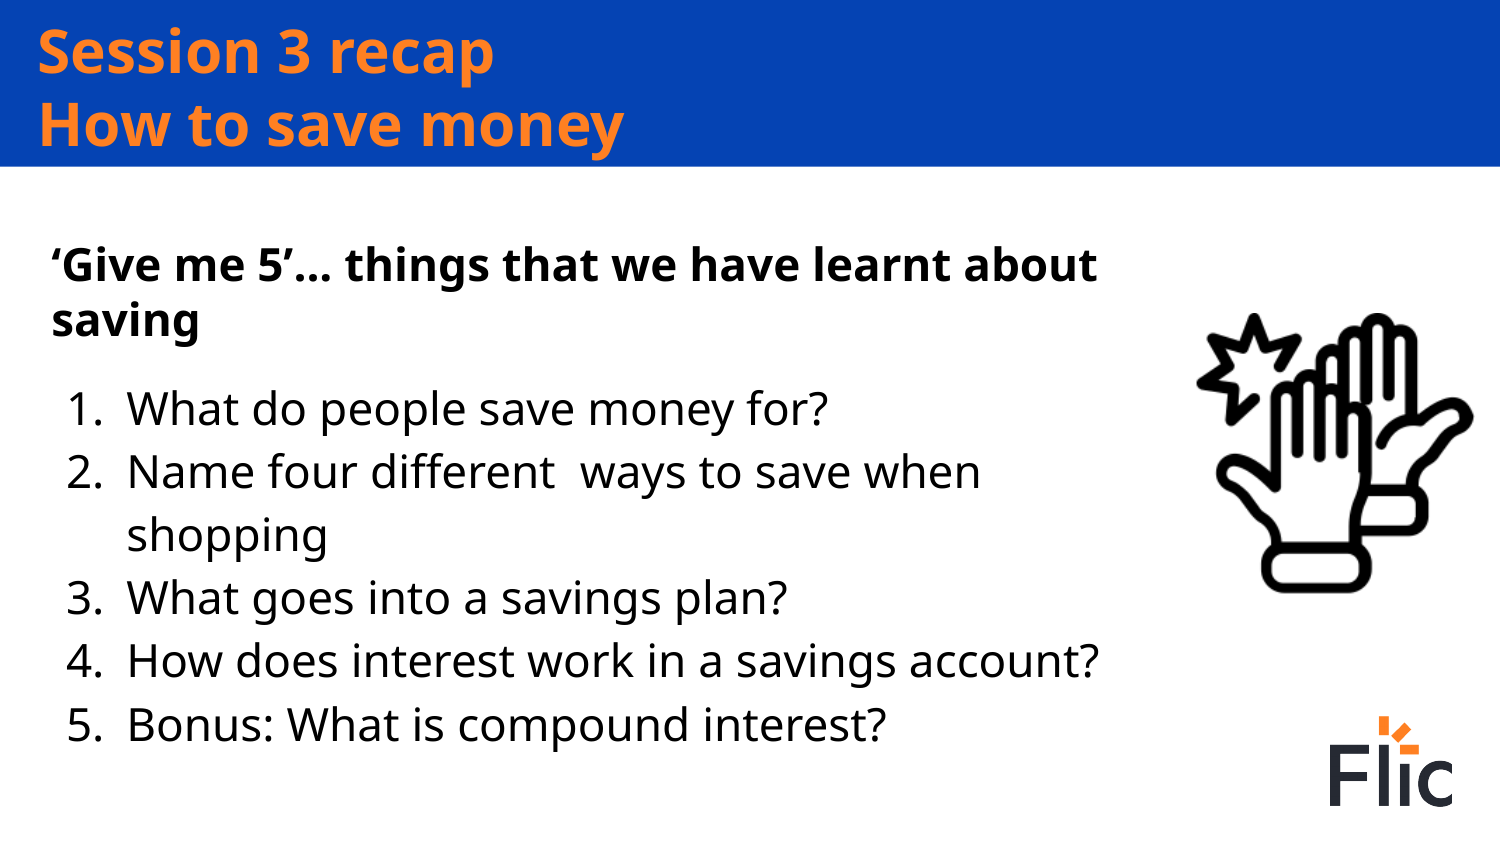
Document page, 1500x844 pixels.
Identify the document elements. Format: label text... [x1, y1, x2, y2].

picture [1193, 313, 1475, 595]
text_box ‘Give me 5’... things that we have learnt about saving What do people save money for? Name four different ways to save when shopping What goes into a savings plan? How does interest work in a savings account? Bonus: What is compound interest? [36, 221, 1131, 766]
title Session 3 recap How to save money [22, 14, 1351, 100]
picture [1330, 716, 1452, 807]
